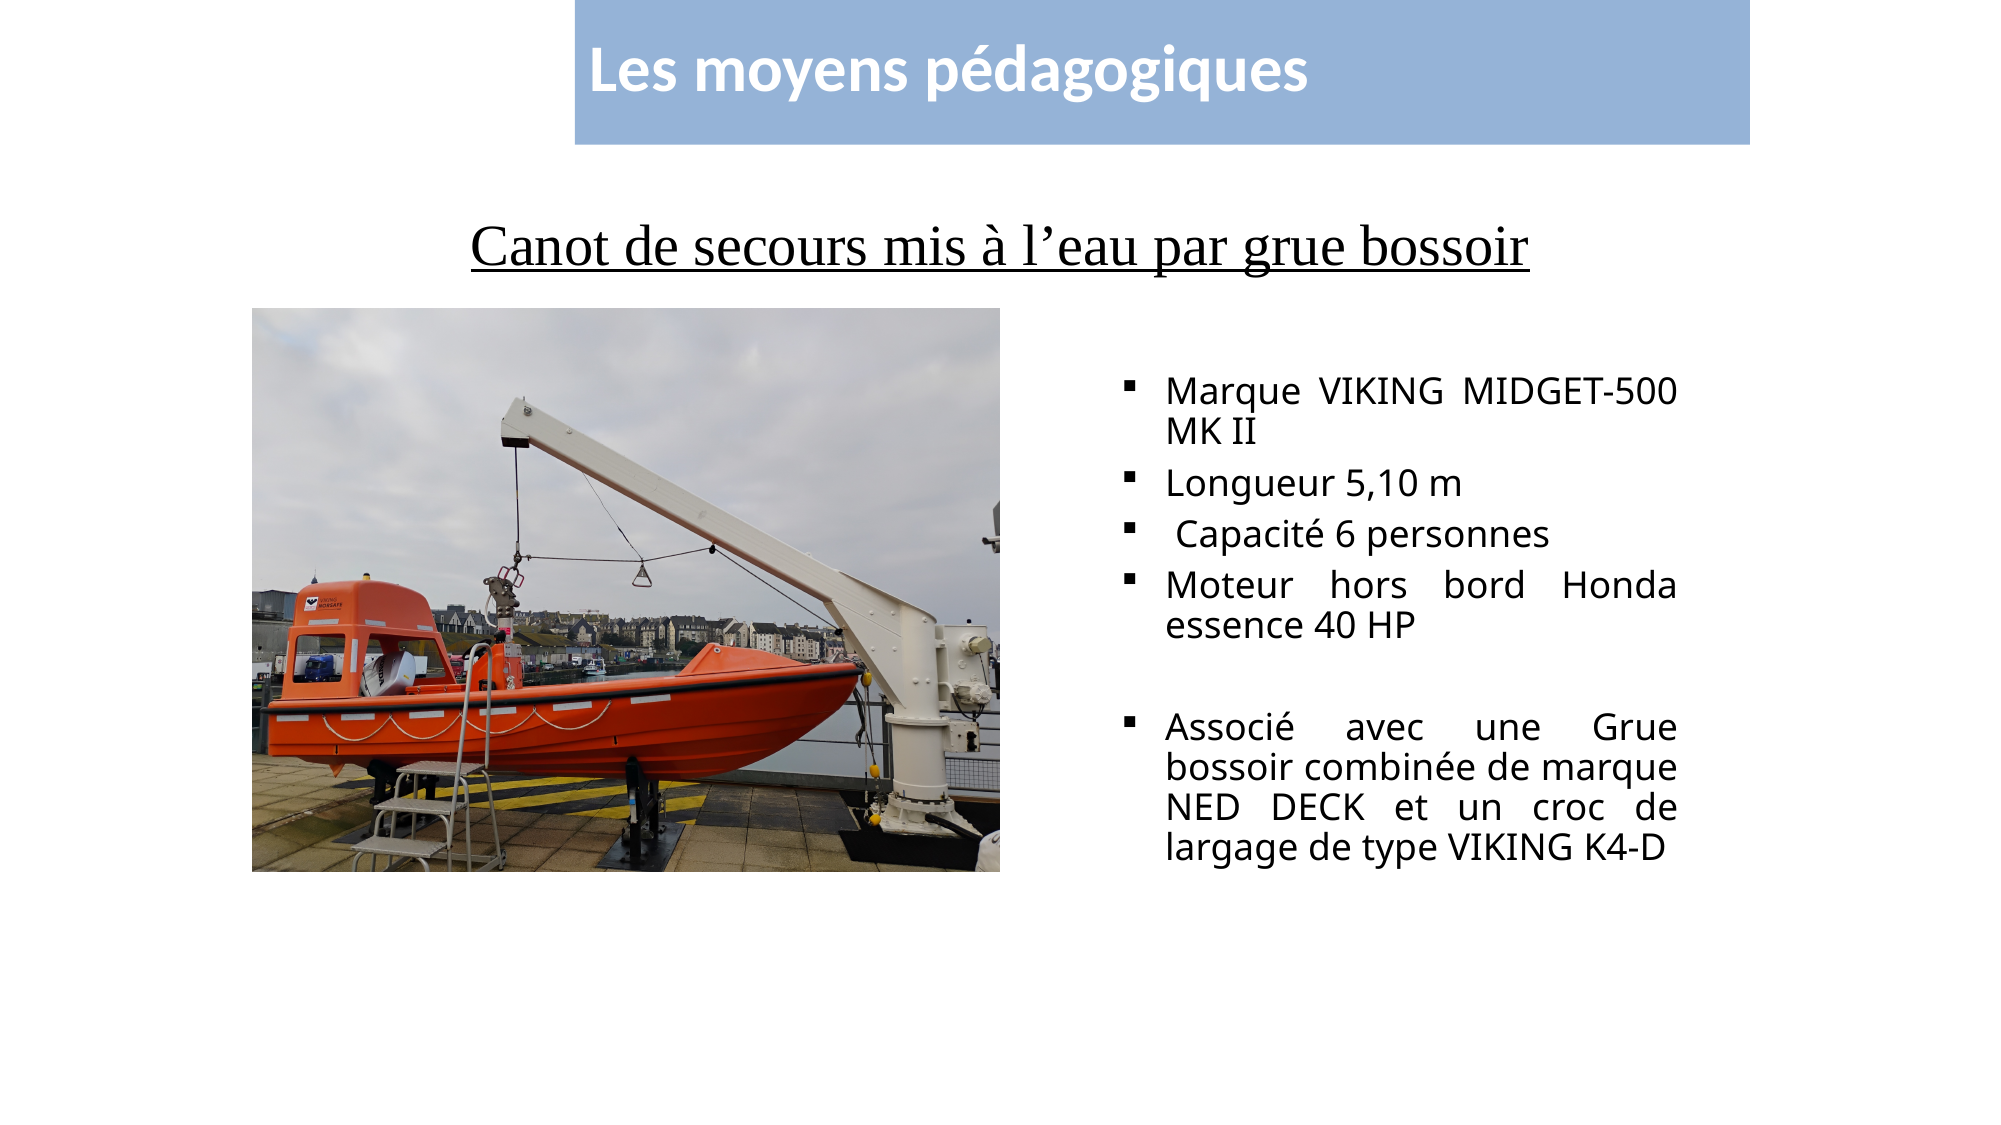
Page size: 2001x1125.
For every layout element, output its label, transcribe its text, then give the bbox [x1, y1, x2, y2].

title Les moyens pédagogiques [574, 0, 1750, 145]
picture [252, 308, 1001, 872]
list Marque VIKING MIDGET-500 MK II Longueur 5,10 m Capacité 6 personnes Moteur hors bord Honda essence 40 HP Associé avec une Grue bossoir combinée de marque NED DECK et un croc de largage de type VIKING K4-D [1106, 365, 1694, 913]
text_box Canot de secours mis à l’eau par grue bossoir [455, 200, 1545, 285]
